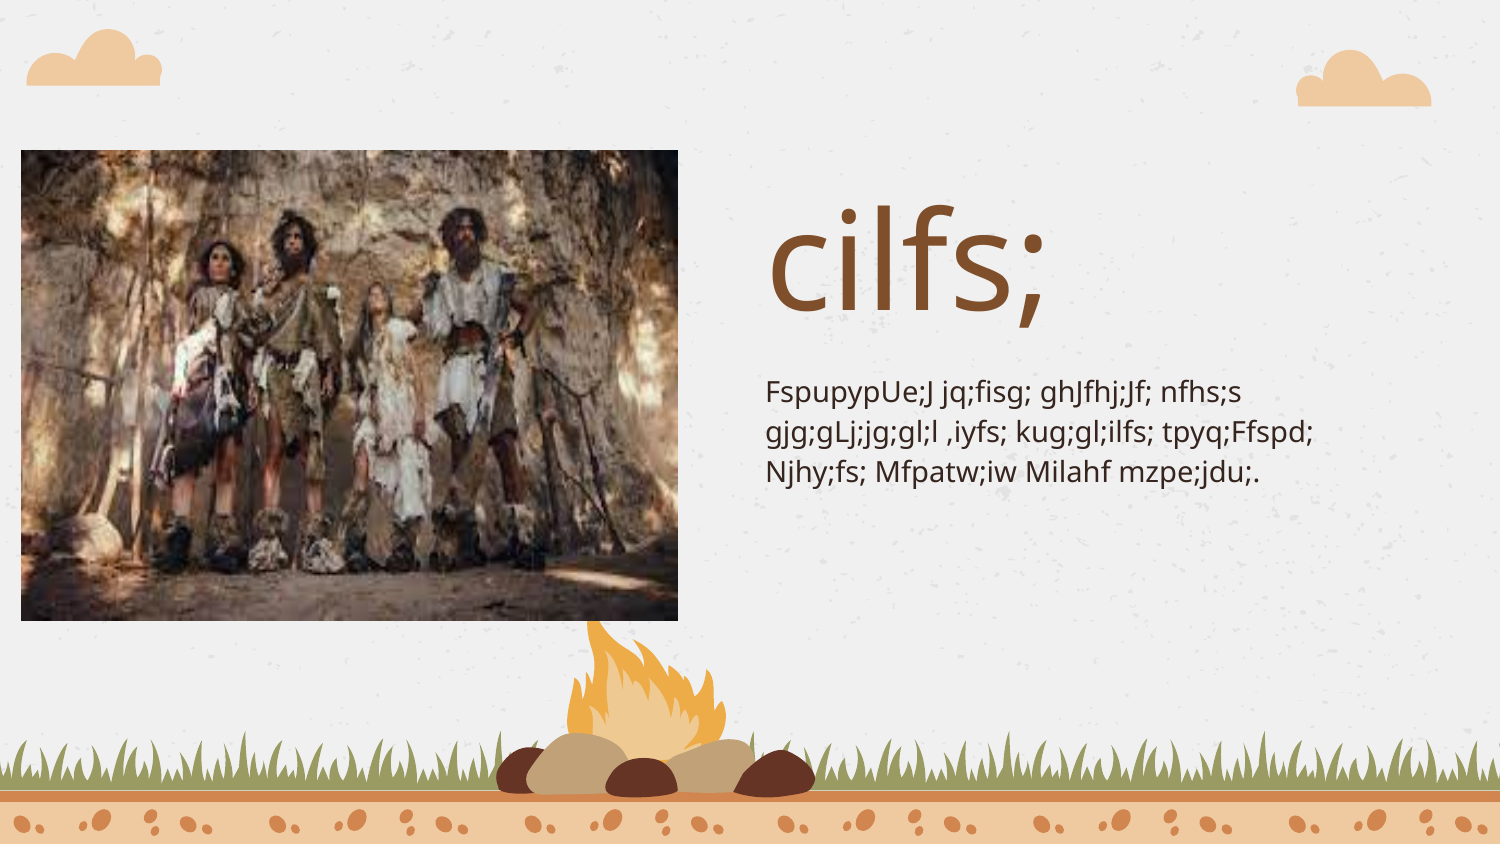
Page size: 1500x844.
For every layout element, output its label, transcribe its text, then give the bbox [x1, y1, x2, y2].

text_box [26, 29, 162, 86]
picture [0, 0, 1500, 780]
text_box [493, 602, 820, 798]
title cilfs; [750, 150, 1383, 353]
subtitle FspupypUe;J jq;fisg; ghJfhj;Jf; nfhs;s gjg;gLj;jg;gl;l ,iyfs; kug;gl;ilfs; tpyq;Ffspd; Njhy;fs; Mfpatw;iw Milahf mzpe;jdu;. [750, 353, 1383, 694]
